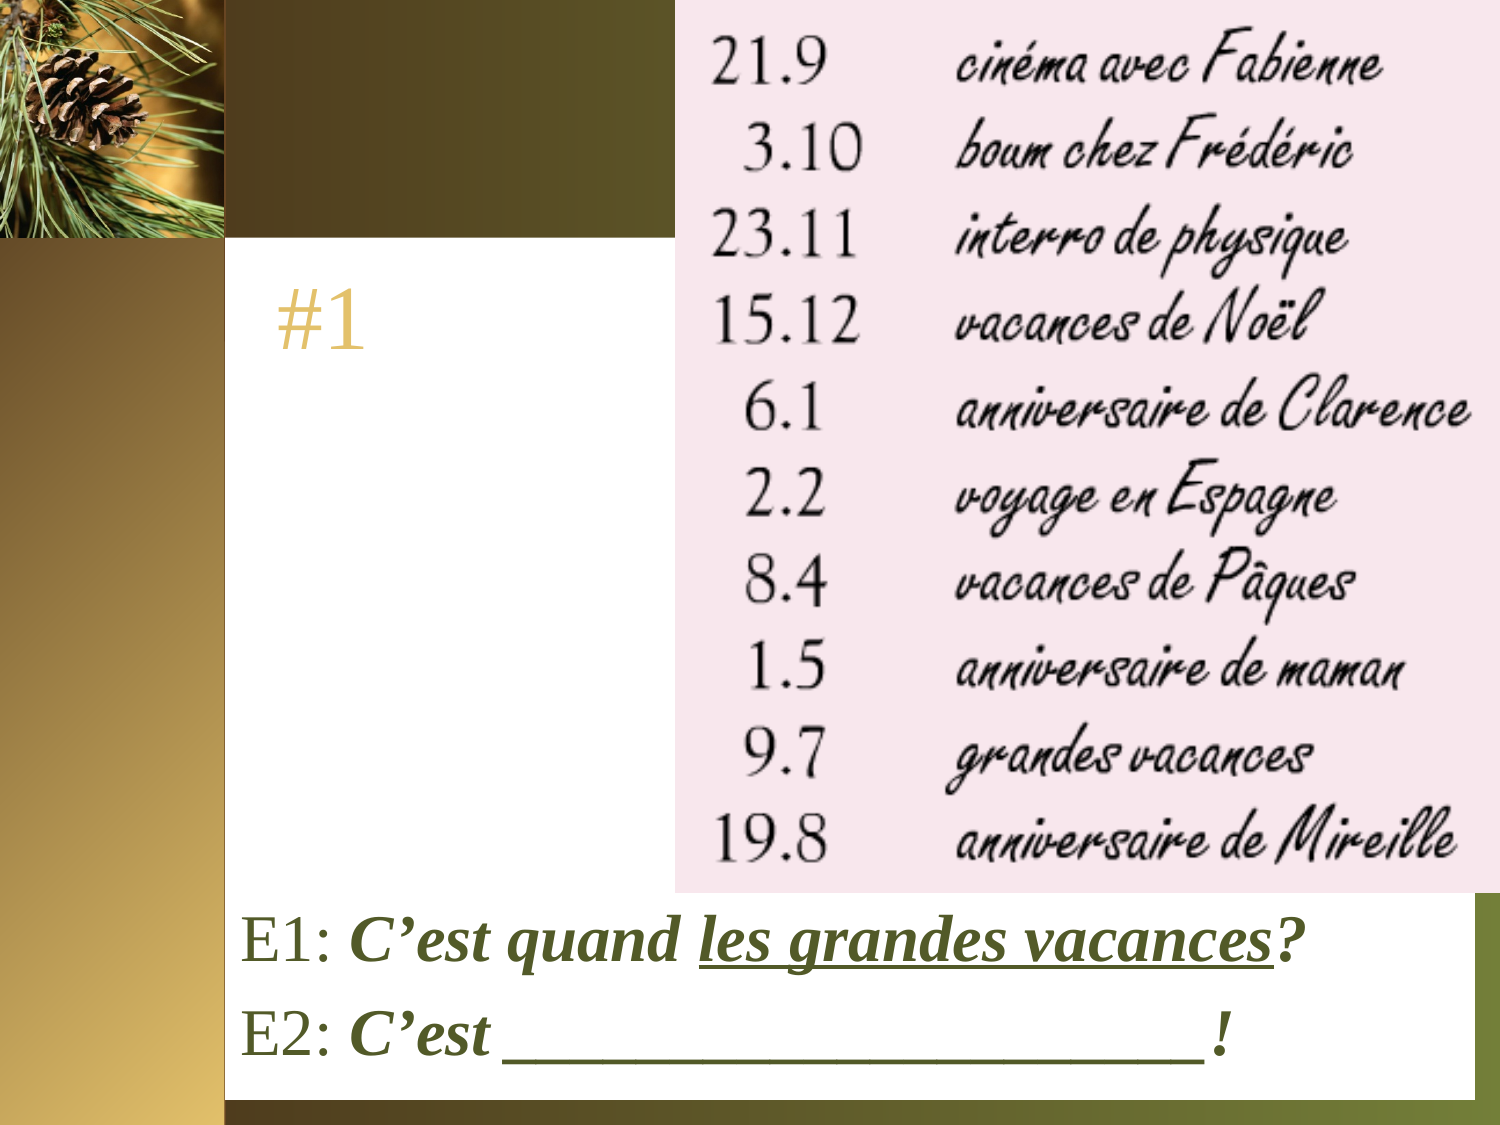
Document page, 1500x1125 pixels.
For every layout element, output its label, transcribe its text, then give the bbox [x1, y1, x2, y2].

picture [674, 0, 1500, 893]
picture [0, 0, 224, 238]
list E1: C’est quand les grandes vacances? E2: C’est _____________________! [224, 887, 1500, 1088]
title #1 [262, 249, 669, 463]
